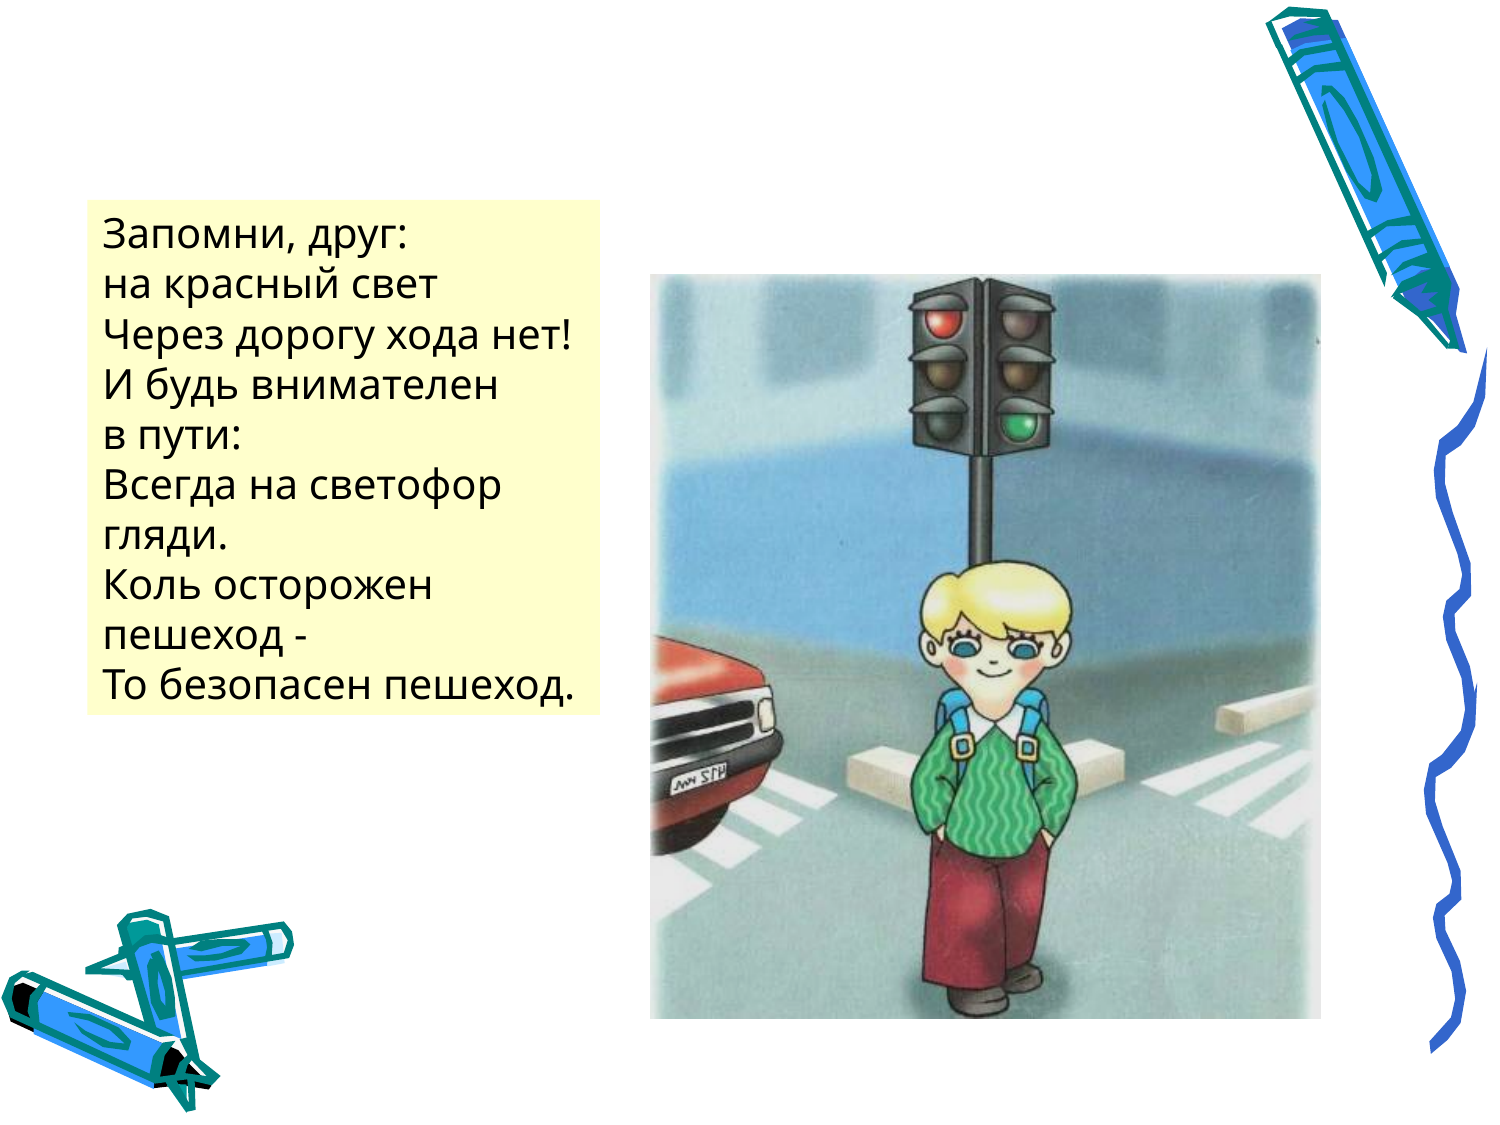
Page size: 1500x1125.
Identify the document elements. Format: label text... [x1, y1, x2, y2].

text_box Запомни, друг: на красный свет Через дорогу хода нет! И будь внимателен в пути: Всегда на светофор гляди. Коль осторожен пешеход - То безопасен пешеход. [87, 199, 600, 715]
picture [649, 274, 1321, 1019]
